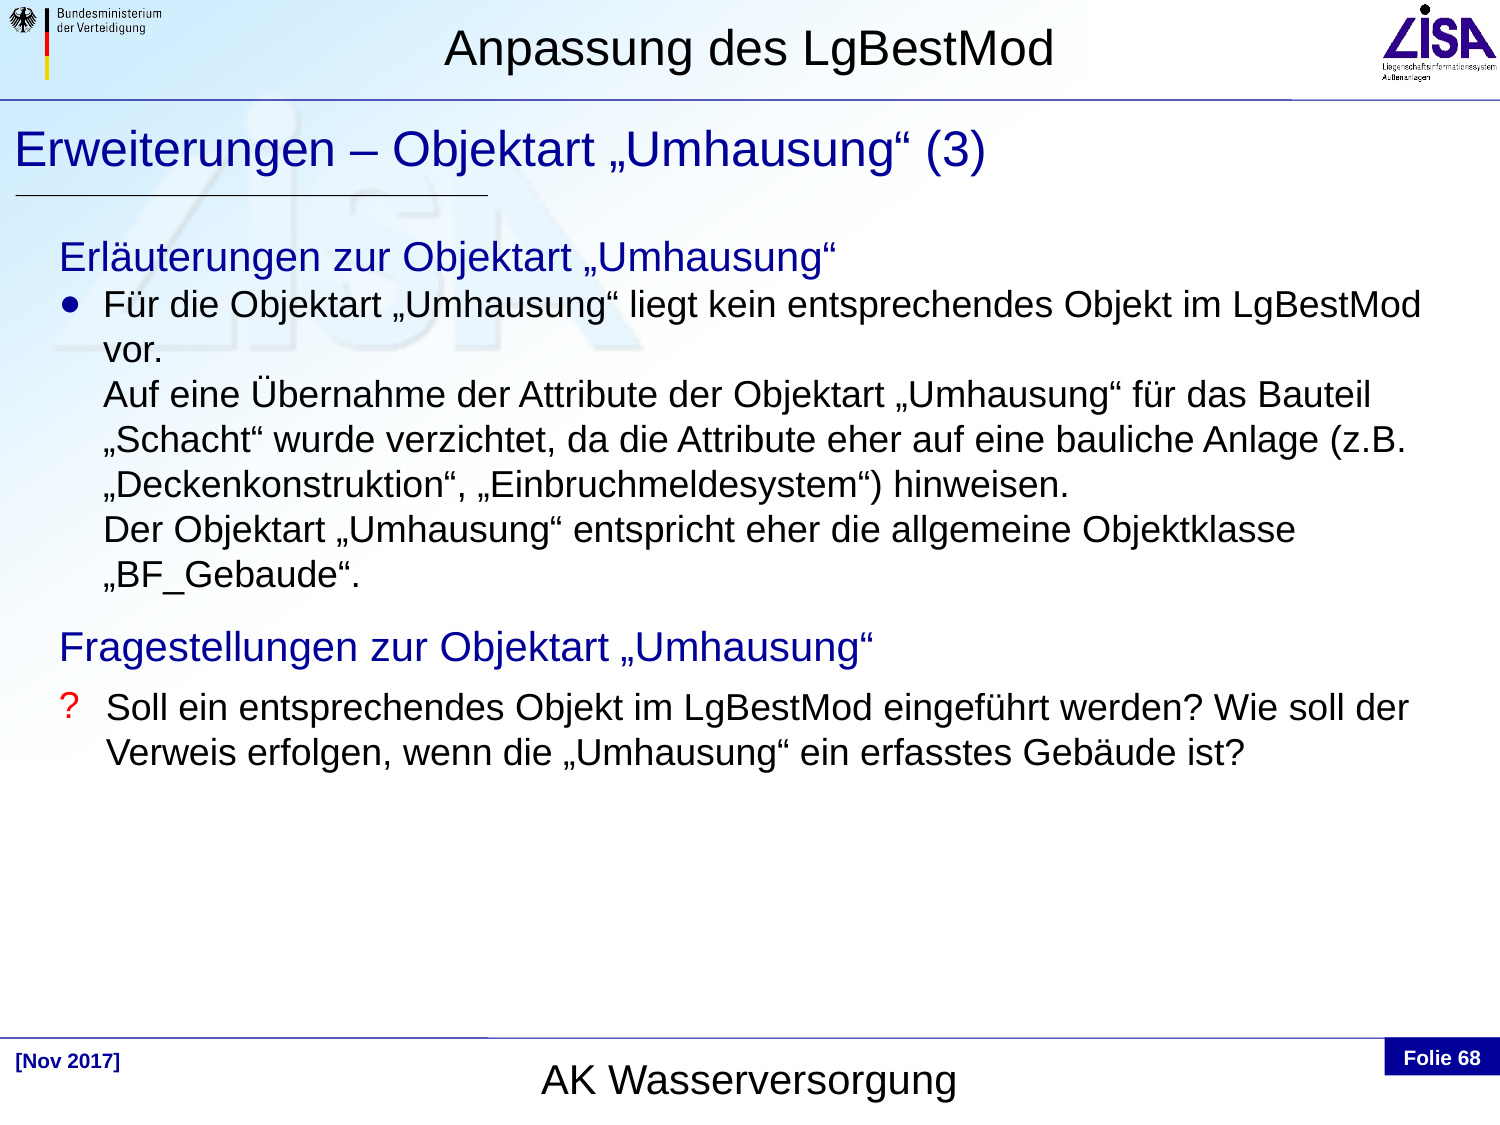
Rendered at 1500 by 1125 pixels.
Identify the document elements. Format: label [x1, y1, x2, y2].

picture [0, 0, 1089, 99]
text_box [0, 108, 1500, 184]
text_box [0, 222, 1500, 781]
picture [0, 101, 1089, 108]
picture [0, 184, 1089, 222]
picture [1382, 3, 1497, 83]
